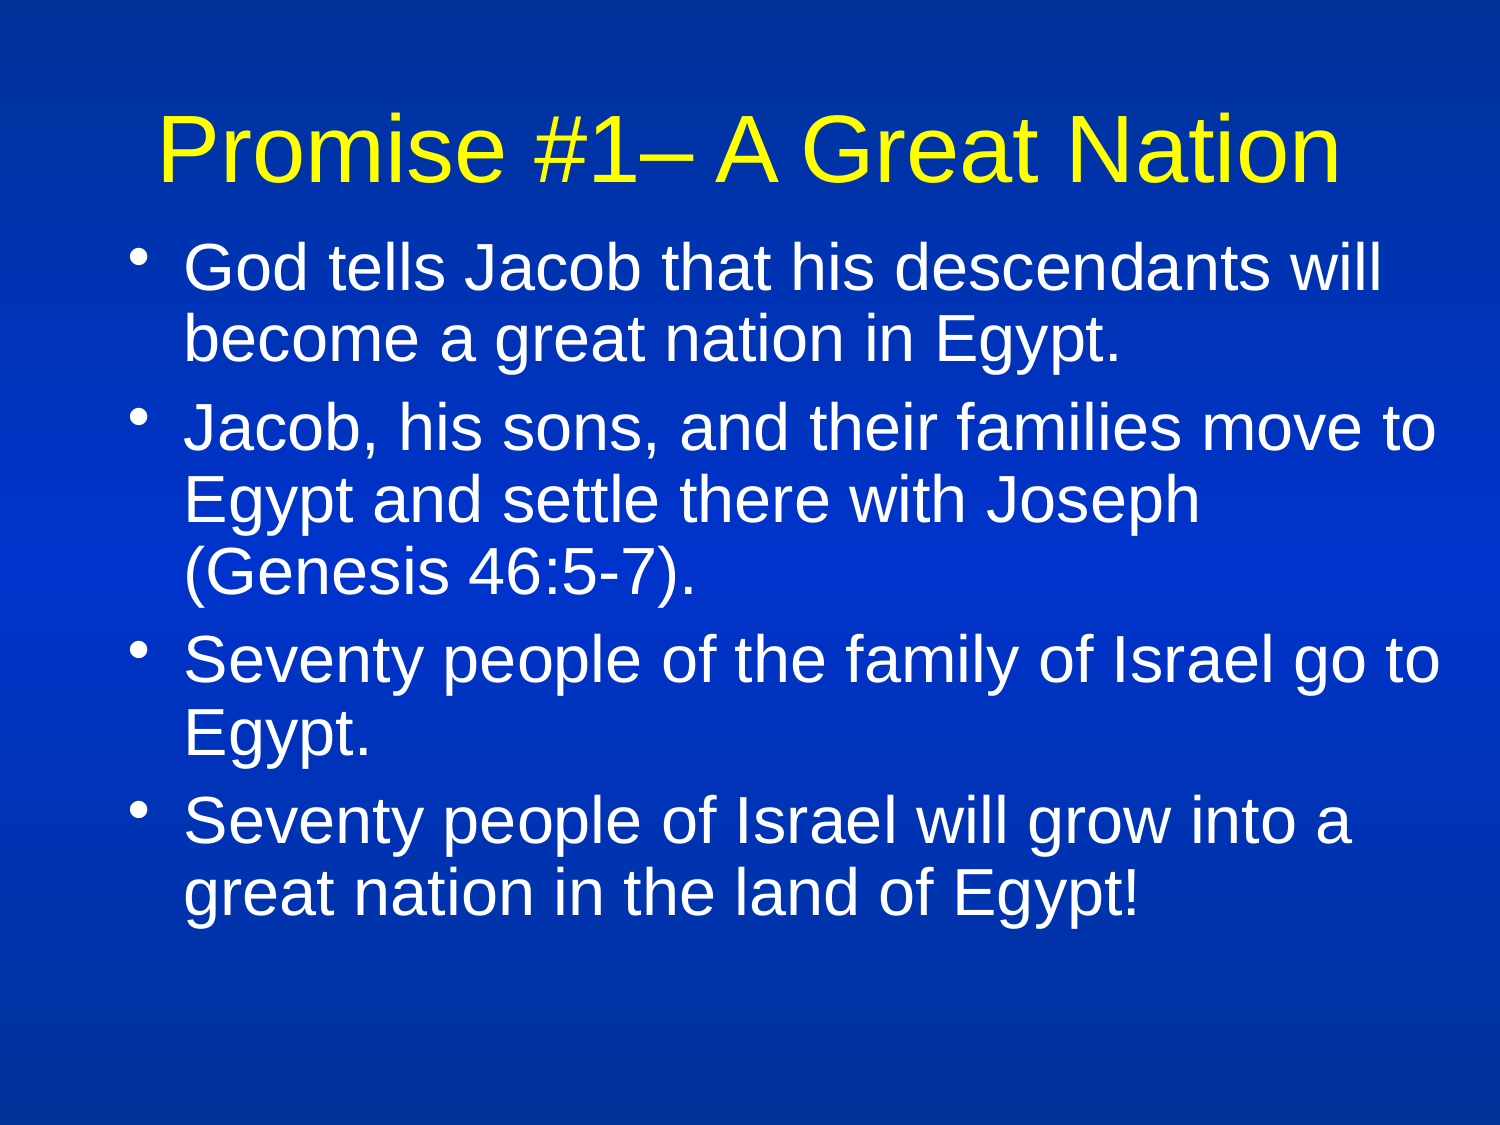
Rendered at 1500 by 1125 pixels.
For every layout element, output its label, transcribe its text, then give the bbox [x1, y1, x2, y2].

title Promise #1– A Great Nation [37, 50, 1463, 238]
list God tells Jacob that his descendants will become a great nation in Egypt. Jacob, his sons, and their families move to Egypt and settle there with Joseph (Genesis 46:5-7). Seventy people of the family of Israel go to Egypt. Seventy people of Israel will grow into a great nation in the land of Egypt! [112, 224, 1475, 1113]
